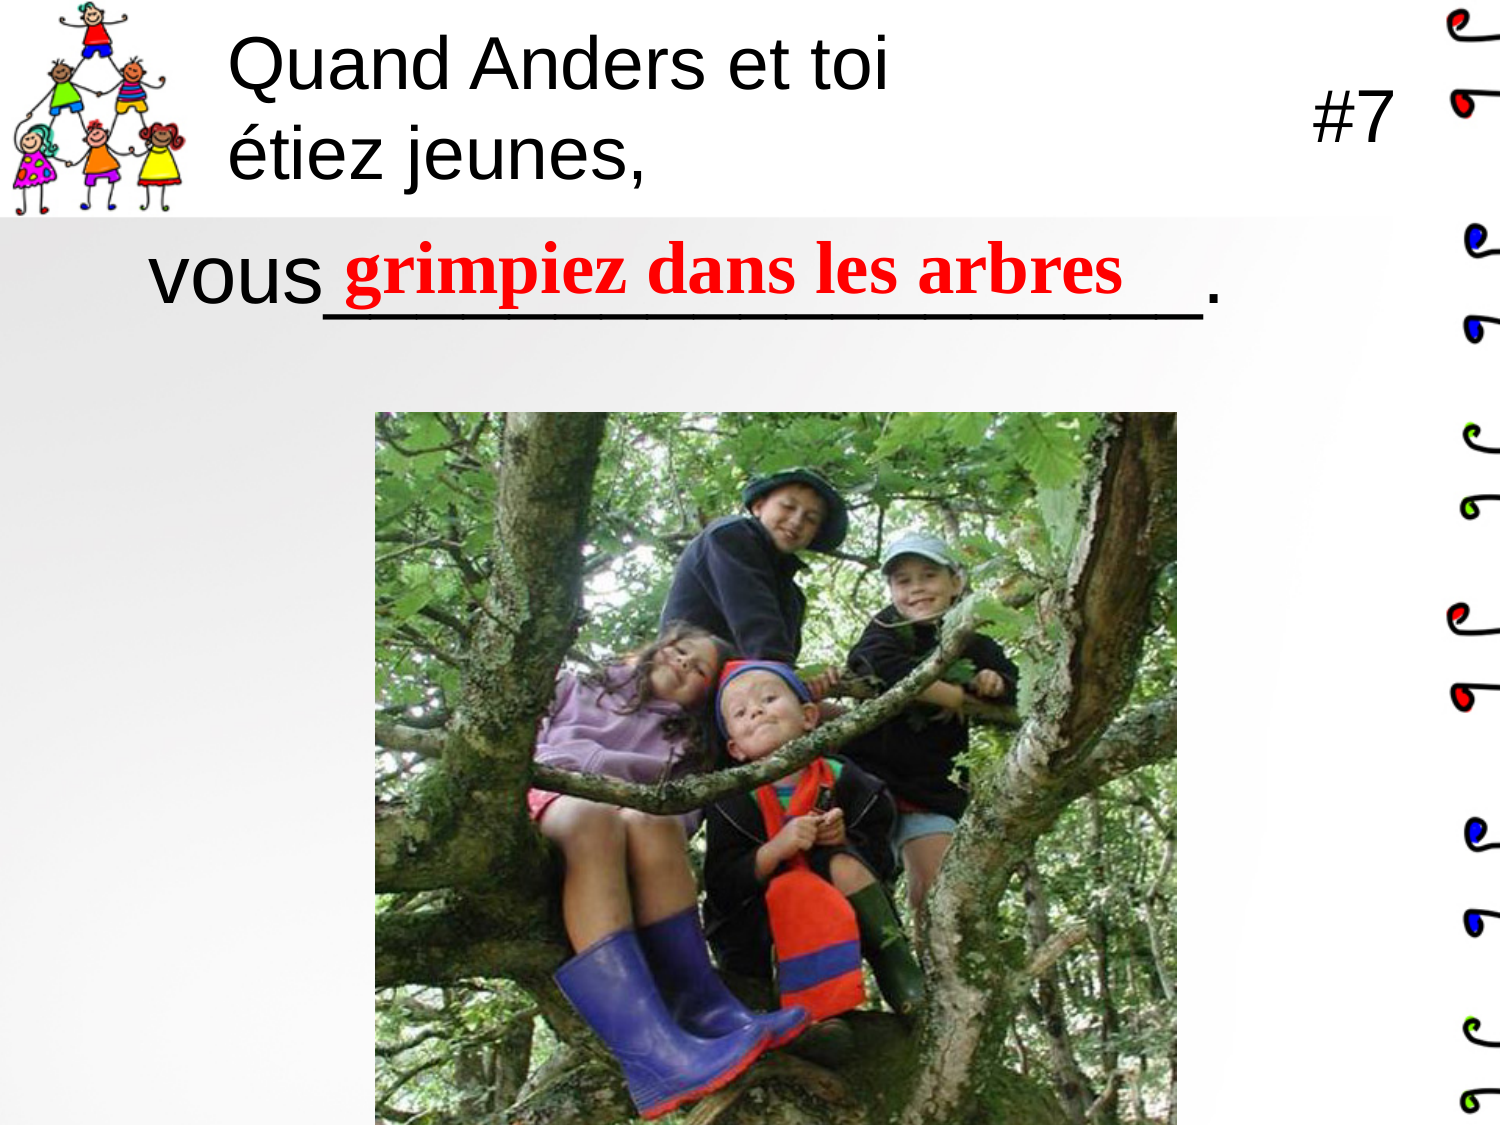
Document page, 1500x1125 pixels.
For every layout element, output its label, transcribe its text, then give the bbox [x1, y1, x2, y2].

picture [0, 0, 1500, 1125]
text_box grimpiez dans les arbres [329, 211, 1234, 317]
list vous___________________. [0, 212, 1401, 813]
text_box #7 [441, 24, 1413, 200]
title Quand Anders et toi étiez jeunes, [212, 16, 1463, 192]
